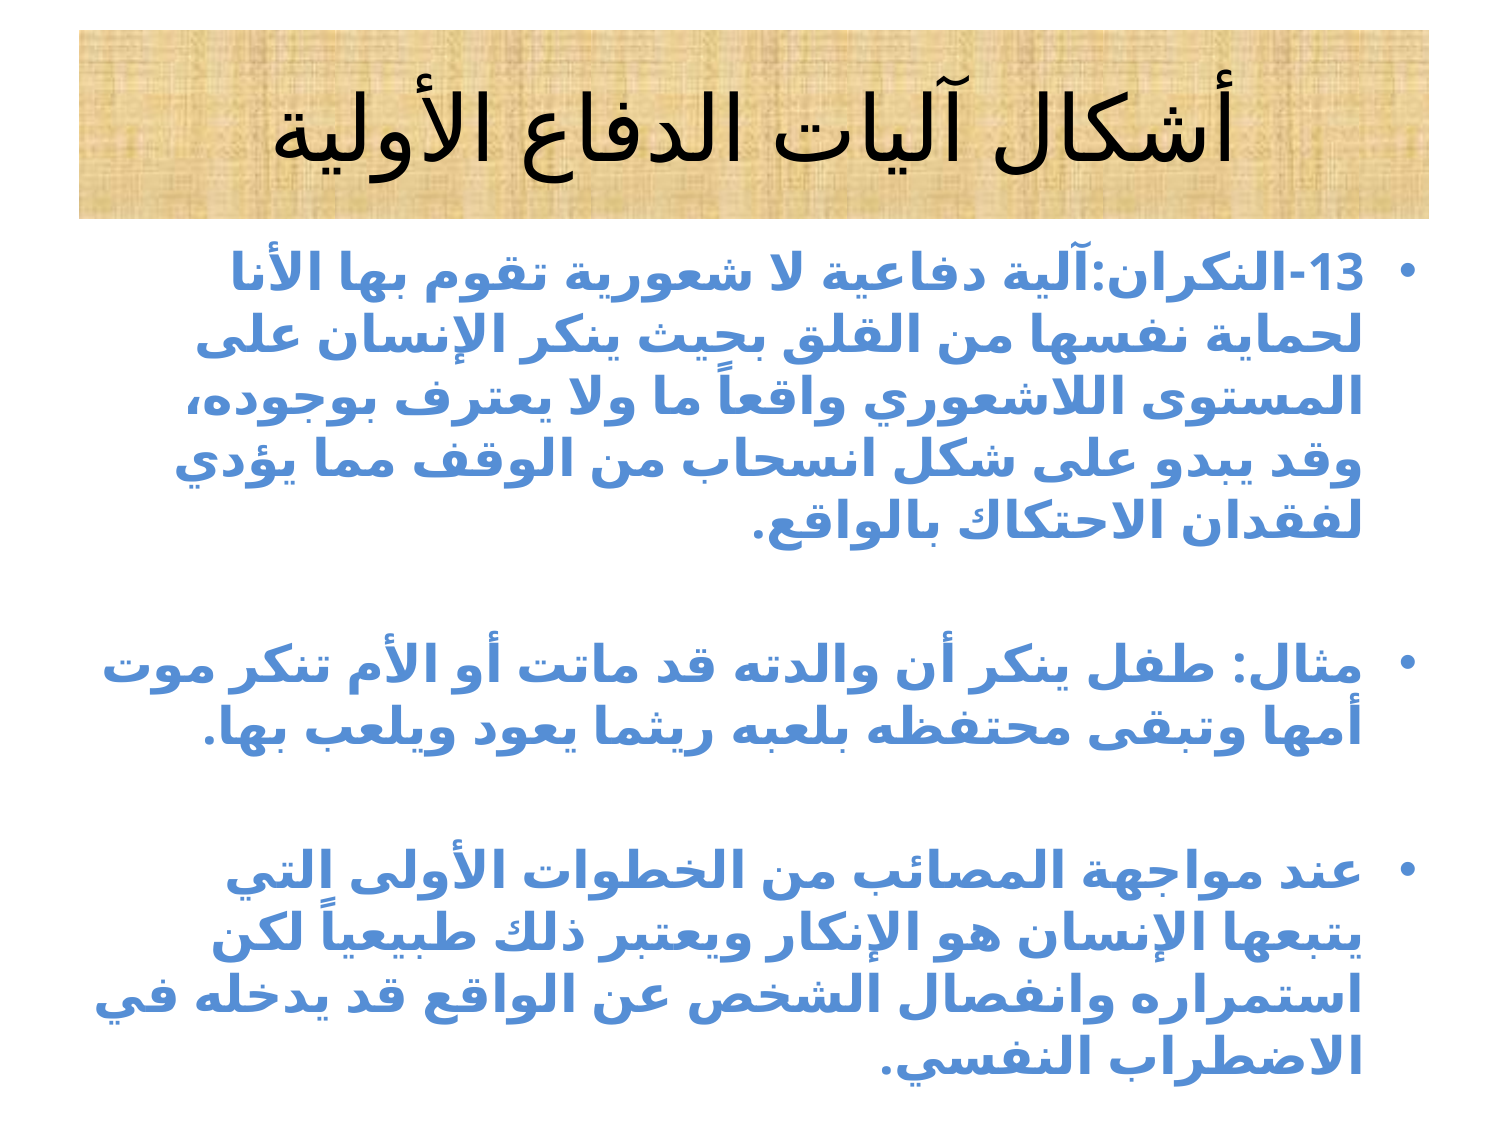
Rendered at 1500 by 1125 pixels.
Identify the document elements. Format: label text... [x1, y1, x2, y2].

title أشكال آليات الدفاع الأولية [79, 30, 1429, 219]
list 13-النكران:آلية دفاعية لا شعورية تقوم بها الأنا لحماية نفسها من القلق بحيث ينكر الإنسان على المستوى اللاشعوري واقعاً ما ولا يعترف بوجوده، وقد يبدو على شكل انسحاب من الوقف مما يؤدي لفقدان الاحتكاك بالواقع. مثال: طفل ينكر أن والدته قد ماتت أو الأم تنكر موت أمها وتبقى محتفظه بلعبه ريثما يعود ويلعب بها. عند مواجهة المصائب من الخطوات الأولى التي يتبعها الإنسان هو الإنكار ويعتبر ذلك طبيعياً لكن استمراره وانفصال الشخص عن الواقع قد يدخله في الاضطراب النفسي. [75, 231, 1425, 1125]
